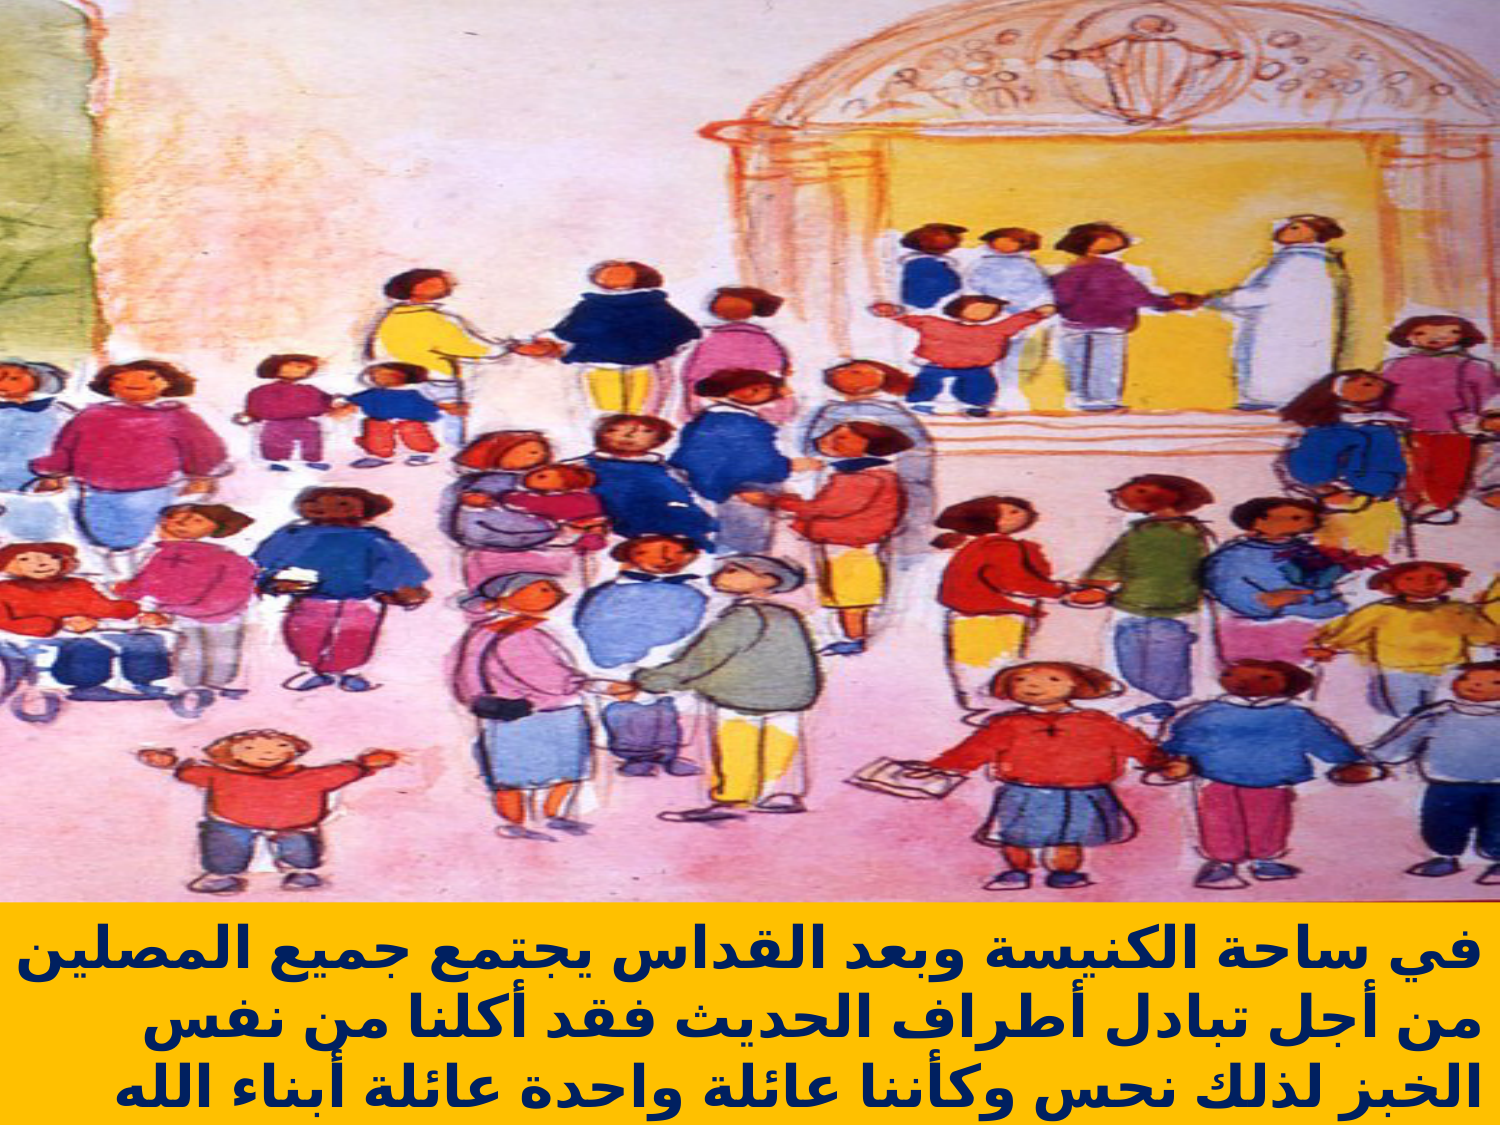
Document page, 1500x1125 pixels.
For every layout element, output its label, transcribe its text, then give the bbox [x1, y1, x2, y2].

picture [0, 0, 1500, 903]
text_box في ساحة الكنيسة وبعد القداس يجتمع جميع المصلين من أجل تبادل أطراف الحديث فقد أكلنا من نفس الخبز لذلك نحس وكأننا عائلة واحدة عائلة أبناء الله فنذهب جميعا مع سلام المسيح. [0, 909, 1500, 1125]
